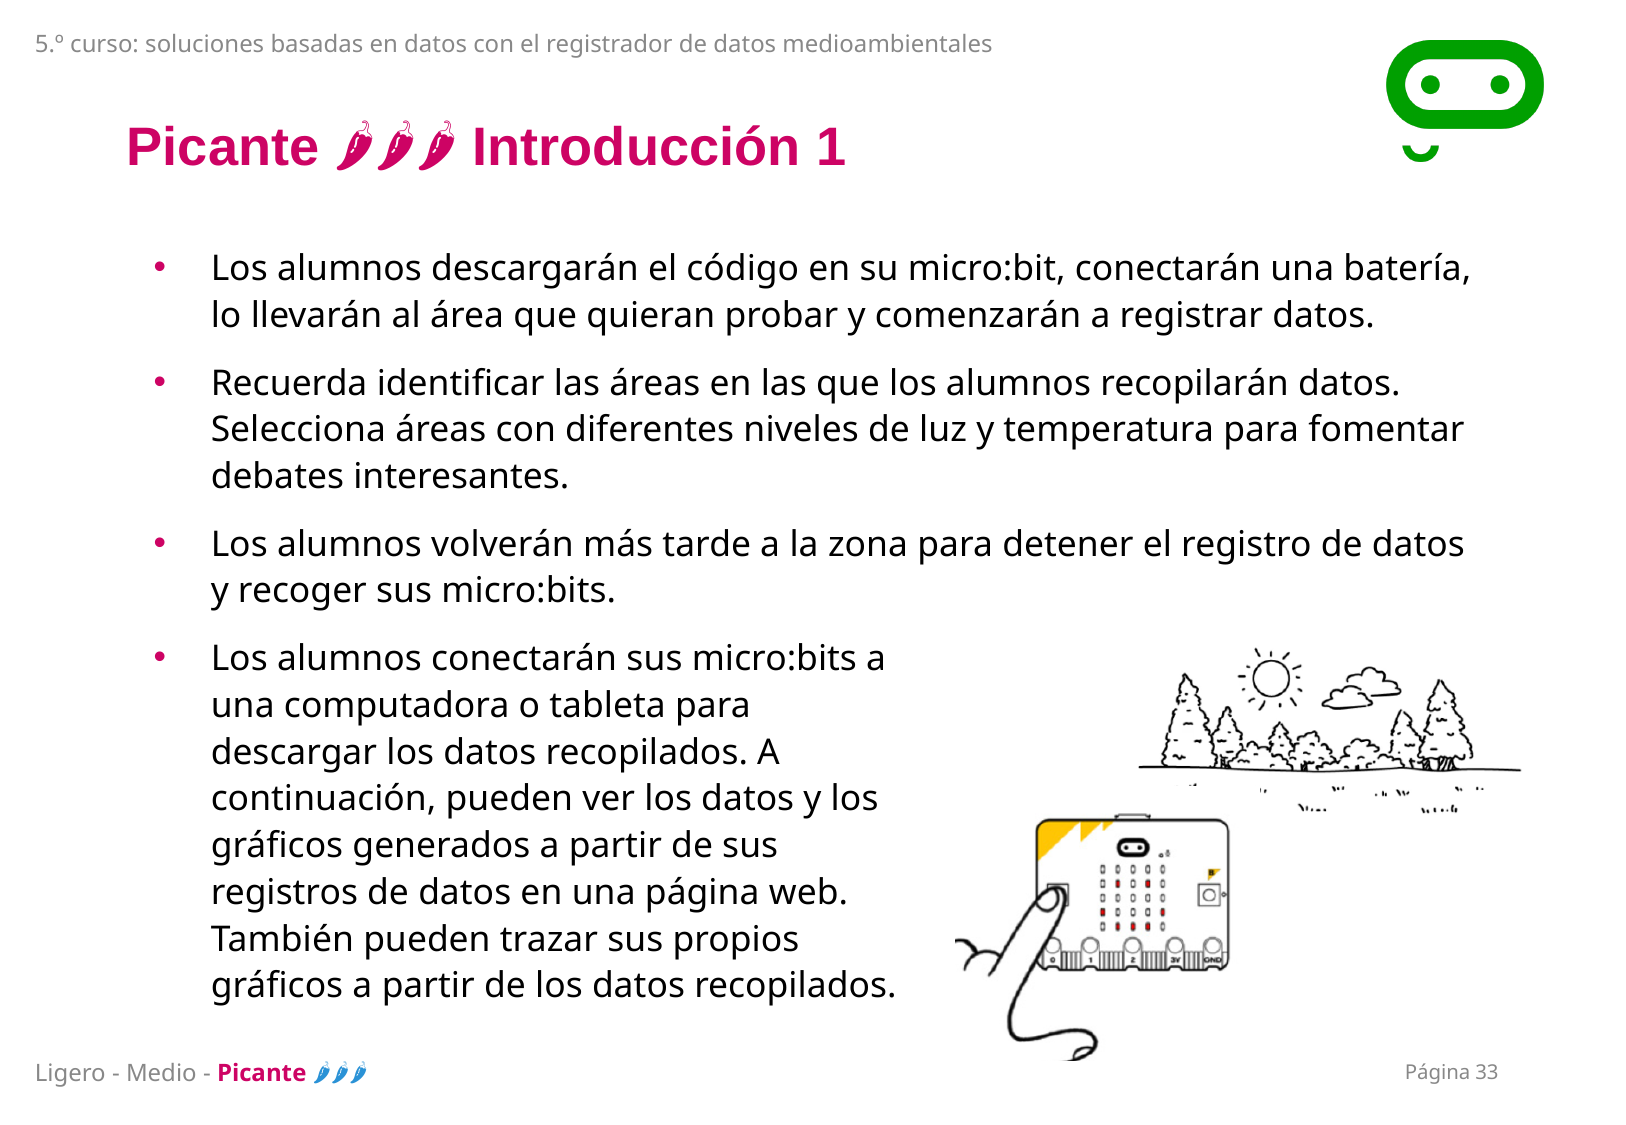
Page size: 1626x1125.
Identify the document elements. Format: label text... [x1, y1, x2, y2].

text_box Ligero - Medio - Picante 🌶️🌶️🌶️ [19, 1042, 623, 1103]
picture [925, 599, 1541, 1067]
list Los alumnos descargarán el código en su micro:bit, conectarán una batería, lo llevarán al área que quieran probar y comenzarán a registrar datos. Recuerda identificar las áreas en las que los alumnos recopilarán datos. Selecciona áreas con diferentes niveles de luz y temperatura para fomentar debates interesantes. Los alumnos volverán más tarde a la zona para detener el registro de datos y recoger sus micro:bits. Los alumnos conectarán sus micro:bits a una computadora o tableta para descargar los datos recopilados. A continuación, pueden ver los datos y los gráficos generados a partir de sus registros de datos en una página web. También pueden trazar sus propios gráficos a partir de los datos recopilados. [120, 233, 1505, 1019]
title Picante 🌶️🌶️🌶️ Introducción 1 [111, 74, 1379, 225]
slide_number Página 33 [1147, 1042, 1514, 1103]
picture [1386, 40, 1544, 163]
